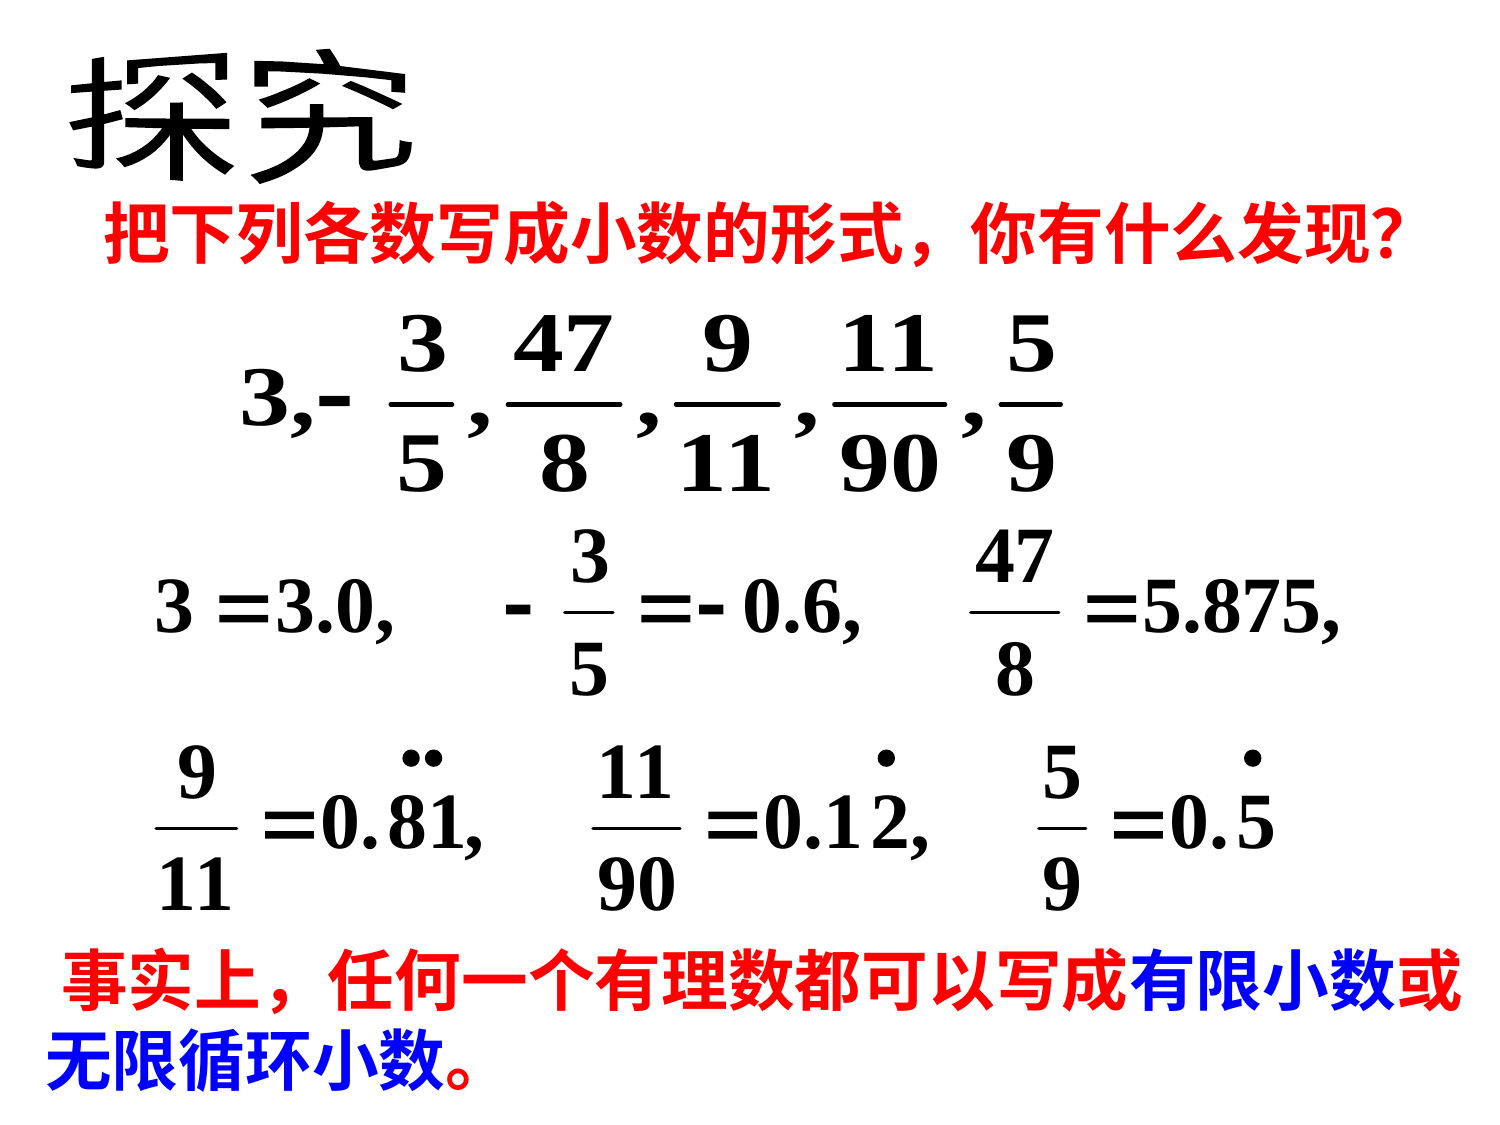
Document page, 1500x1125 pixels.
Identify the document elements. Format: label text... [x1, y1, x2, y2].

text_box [223, 290, 1081, 501]
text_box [142, 503, 1353, 929]
text_box 事实上，任何一个有理数都可以写成有限小数或 无限循环小数。 [0, 930, 1500, 1106]
text_box 把下列各数写成小数的形式，你有什么发现？ [0, 184, 1494, 280]
